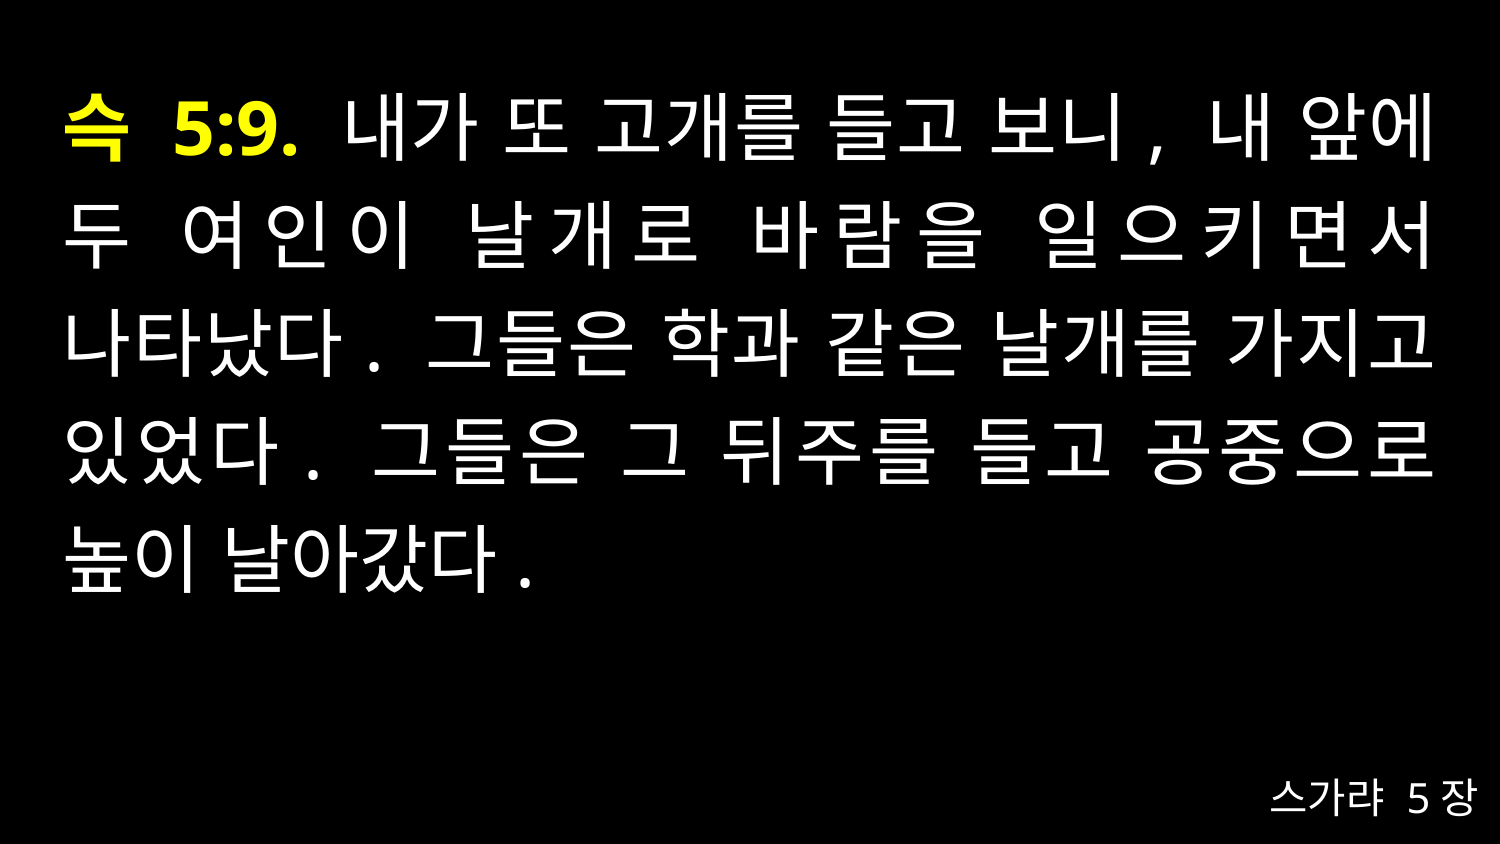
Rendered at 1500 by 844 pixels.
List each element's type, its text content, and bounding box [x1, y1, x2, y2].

title 슥 5:9. 내가 또 고개를 들고 보니, 내 앞에 두 여인이 날개로 바람을 일으키면서 나타났다. 그들은 학과 같은 날개를 가지고 있었다. 그들은 그 뒤주를 들고 공중으로 높이 날아갔다. [0, 0, 1500, 844]
subtitle 스가랴 5장 [916, 770, 1500, 844]
